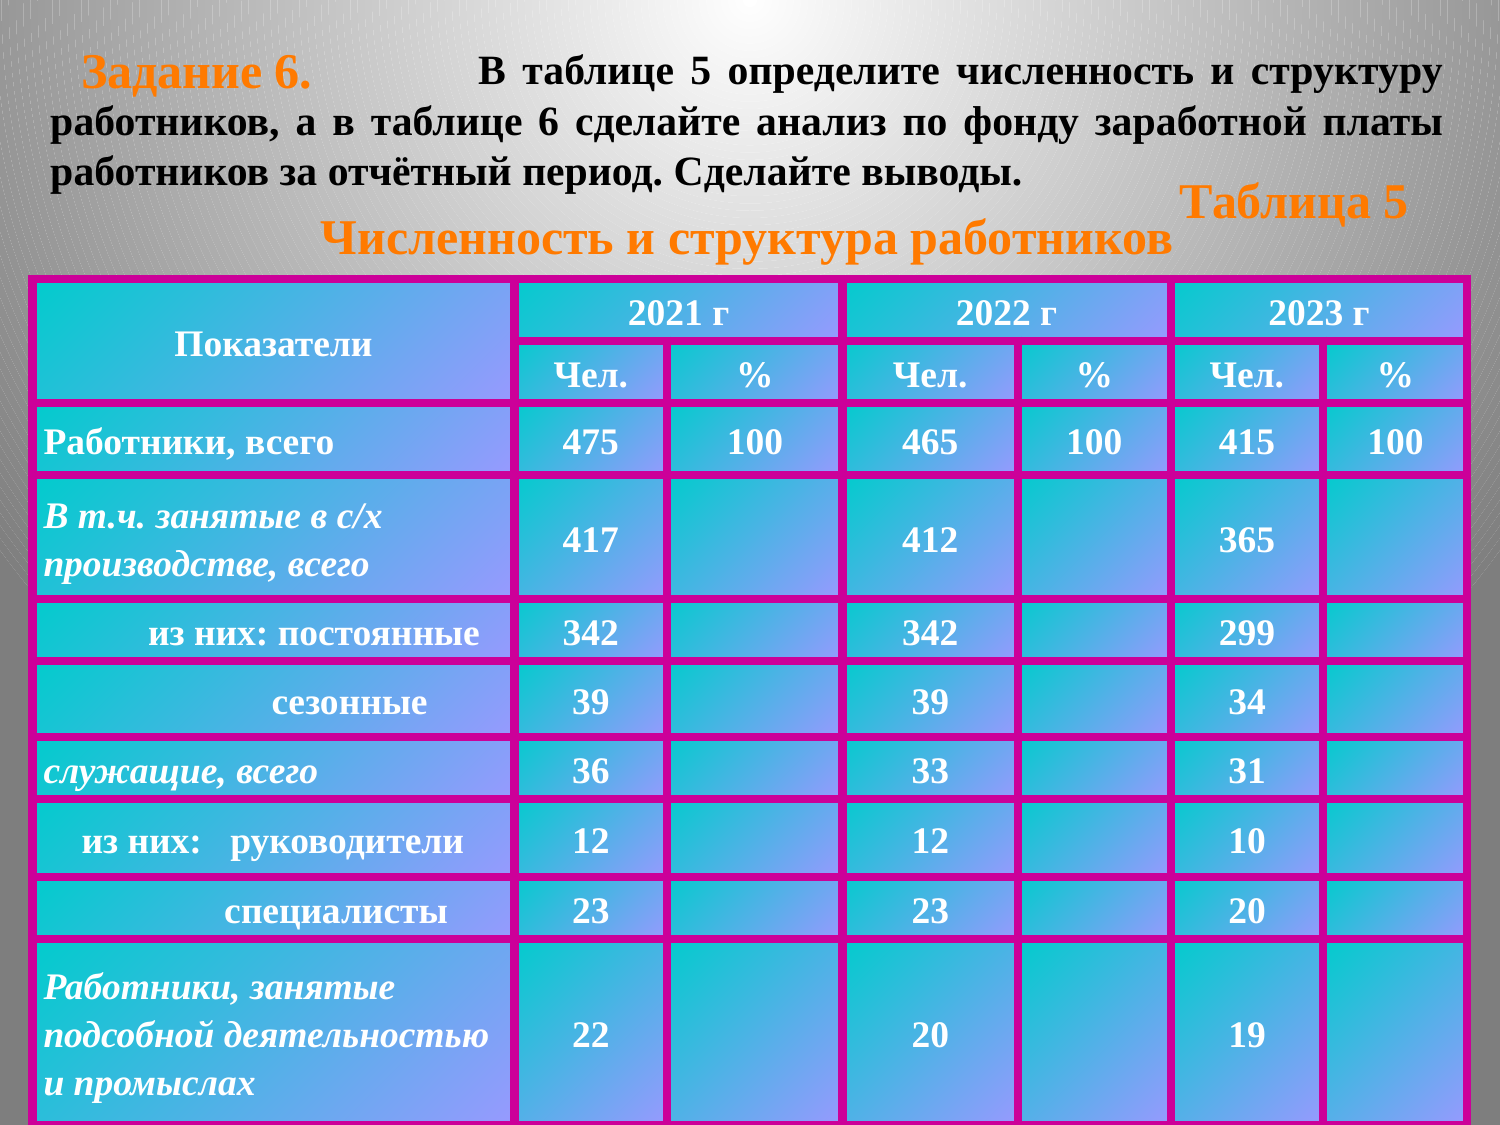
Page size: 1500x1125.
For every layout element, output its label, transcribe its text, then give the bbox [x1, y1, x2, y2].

table_cell [671, 479, 838, 595]
table_cell 10 [1175, 803, 1319, 873]
table_header Показатели [37, 283, 510, 399]
table_cell [671, 881, 838, 935]
table_cell 23 [847, 881, 1014, 935]
table_cell % [671, 345, 838, 399]
table_cell 20 [1175, 881, 1319, 935]
table_cell 342 [847, 603, 1014, 657]
table_cell [1327, 479, 1463, 595]
table_cell [1022, 803, 1167, 873]
table_cell 415 [1175, 407, 1319, 471]
table_cell [1022, 741, 1167, 795]
table_cell % [1022, 345, 1167, 399]
table_cell 342 [519, 603, 663, 657]
text_box Задание 6. [66, 30, 328, 35]
table_cell [1327, 741, 1463, 795]
table_cell [671, 741, 838, 795]
table_cell Работники, всего [37, 407, 510, 471]
table_cell 475 [519, 407, 663, 471]
table_cell 417 [519, 479, 663, 595]
table_cell [1022, 665, 1167, 733]
table_cell 100 [1327, 407, 1463, 471]
table_cell 22 [519, 943, 663, 1121]
table_cell [1327, 603, 1463, 657]
table_cell из них: руководители [37, 803, 510, 873]
table_cell 299 [1175, 603, 1319, 657]
text_box В таблице 5 определите численность и структуру работников, а в таблице 6 сделайте анализ по фонду заработной платы работников за отчётный период. Сделайте выводы. [35, 35, 1459, 201]
table_cell [1327, 881, 1463, 935]
table_cell [1022, 479, 1167, 595]
table_header 2021 г [519, 283, 838, 337]
table_cell [1327, 803, 1463, 873]
table_cell [671, 665, 838, 733]
table_header 2022 г [847, 283, 1167, 337]
table_cell Чел. [1175, 345, 1319, 399]
table_cell 100 [1022, 407, 1167, 471]
table_cell [671, 943, 838, 1121]
table_cell 19 [1175, 943, 1319, 1121]
table_cell % [1327, 345, 1463, 399]
table_cell Чел. [847, 345, 1014, 399]
table_cell 100 [671, 407, 838, 471]
table_cell 12 [847, 803, 1014, 873]
table_cell из них: постоянные [37, 603, 510, 657]
table_cell Чел. [519, 345, 663, 399]
text_box Численность и структура работников [305, 196, 1189, 272]
table_cell В т.ч. занятые в с/х производстве, всего [37, 479, 510, 595]
table_cell 39 [847, 665, 1014, 733]
table_cell Работники, занятые подсобной деятельностью и промыслах [37, 943, 510, 1121]
table_cell 33 [847, 741, 1014, 795]
table_header 2023 г [1175, 283, 1463, 337]
table_cell 465 [847, 407, 1014, 471]
table_cell [1327, 943, 1463, 1121]
table_cell сезонные [37, 665, 510, 733]
table_cell 36 [519, 741, 663, 795]
table_cell [1022, 603, 1167, 657]
table_cell 34 [1175, 665, 1319, 733]
table_cell 23 [519, 881, 663, 935]
table_cell 12 [519, 803, 663, 873]
table_cell служащие, всего [37, 741, 510, 795]
table_cell 39 [519, 665, 663, 733]
table_cell 365 [1175, 479, 1319, 595]
table_cell 20 [847, 943, 1014, 1121]
table_cell 412 [847, 479, 1014, 595]
table_cell специалисты [37, 881, 510, 935]
table_cell [1022, 881, 1167, 935]
table_cell [1327, 665, 1463, 733]
text_box Таблица 5 [1164, 161, 1424, 237]
table_cell 31 [1175, 741, 1319, 795]
table_cell [671, 803, 838, 873]
table_cell [671, 603, 838, 657]
table_cell [1022, 943, 1167, 1121]
